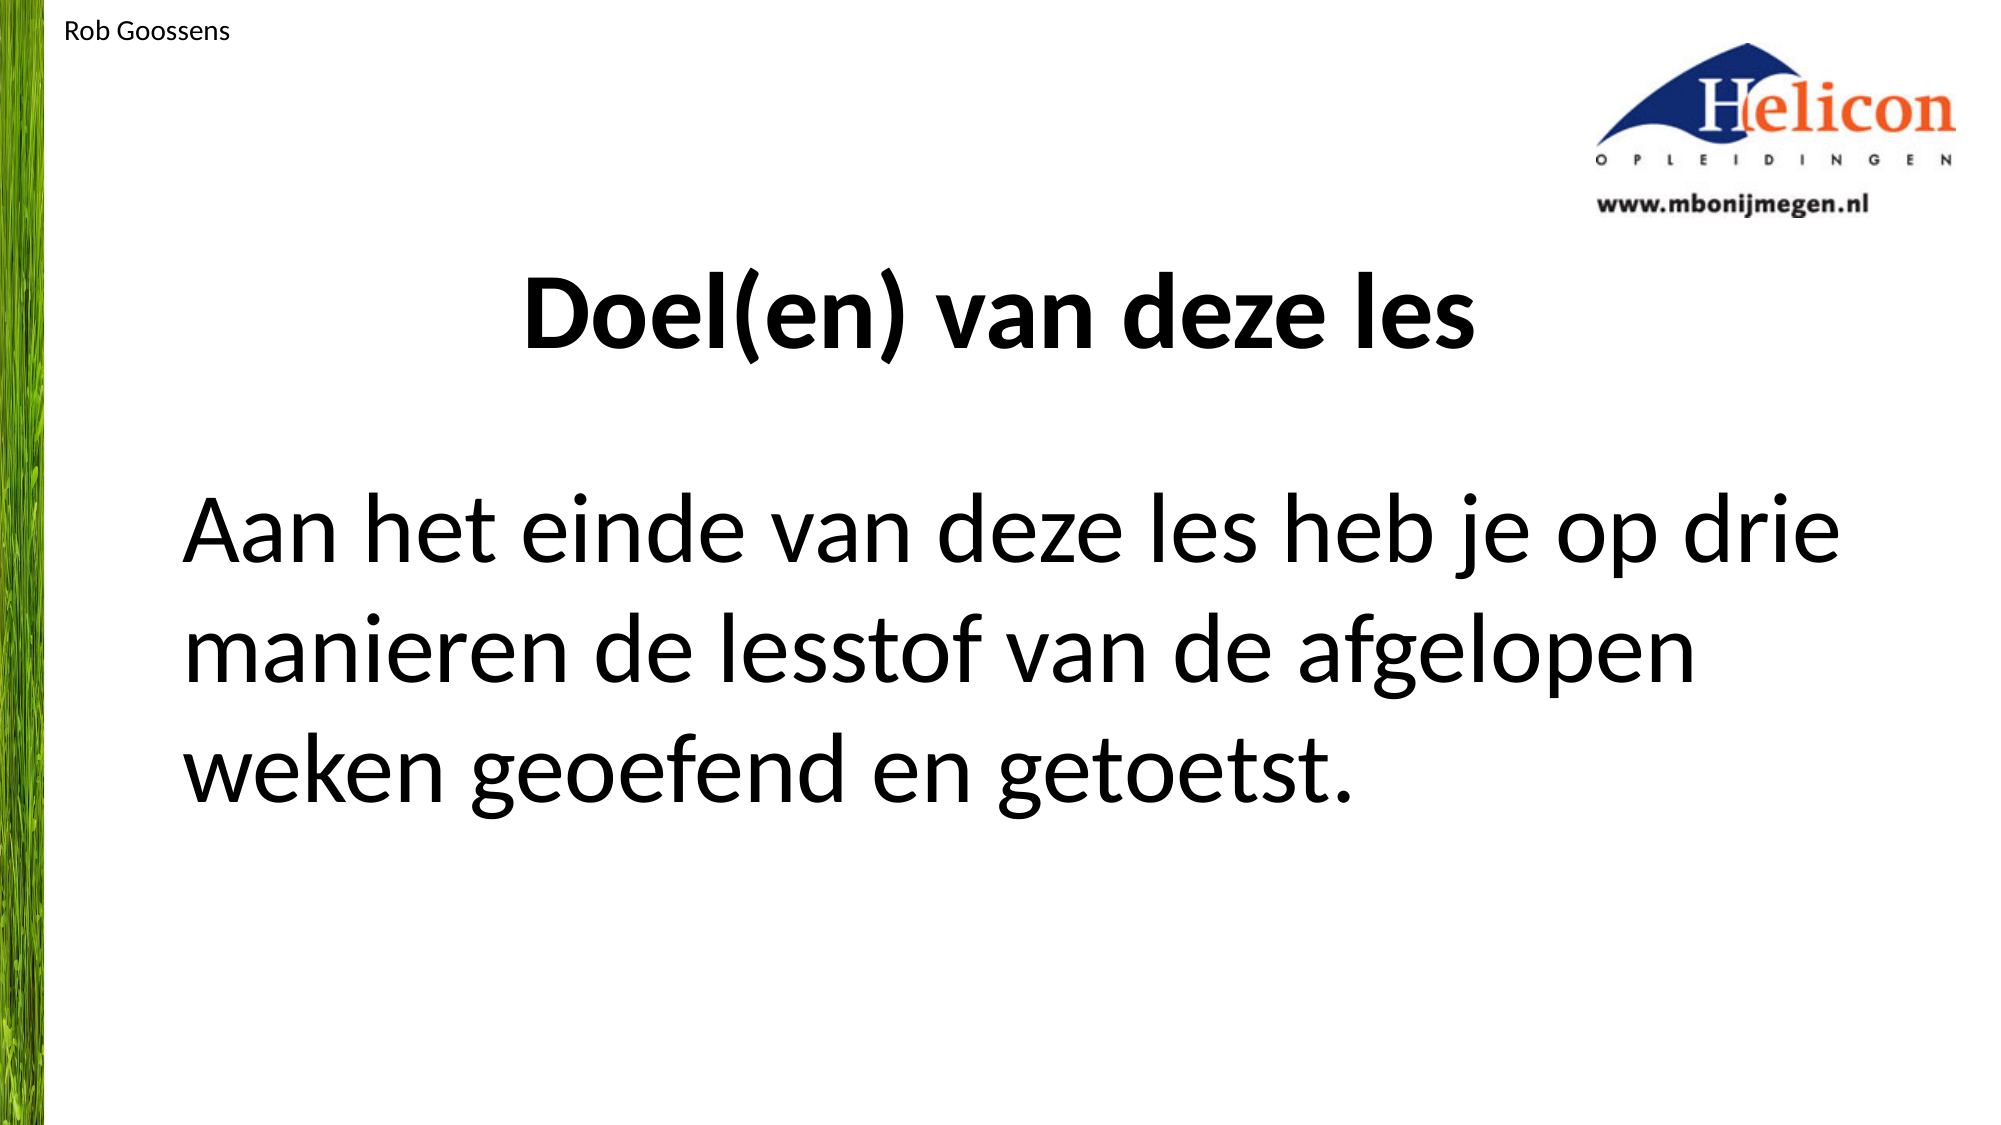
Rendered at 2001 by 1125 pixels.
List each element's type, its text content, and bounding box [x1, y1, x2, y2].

text_box Aan het einde van deze les heb je op drie manieren de lesstof van de afgelopen weken geoefend en getoetst. [167, 455, 1917, 830]
text_box [0, 0, 45, 1125]
subtitle Doel(en) van deze les [387, 247, 1613, 382]
picture [1596, 43, 1956, 218]
text_box Rob Goossens [49, 3, 250, 54]
